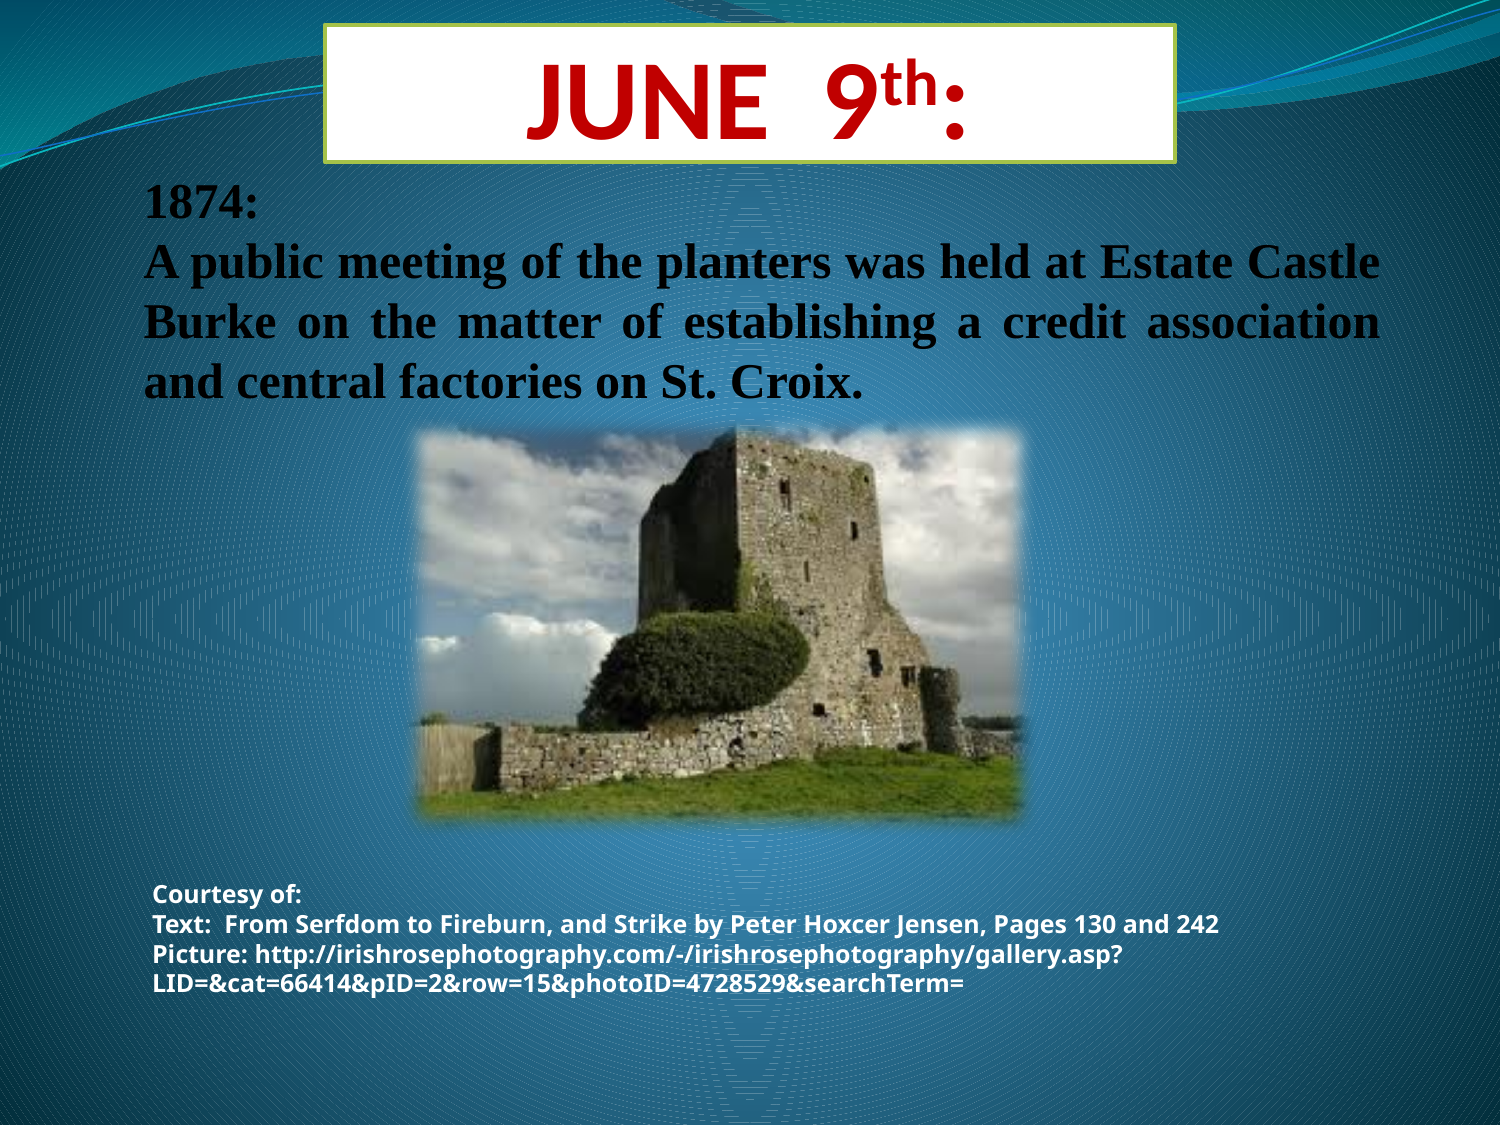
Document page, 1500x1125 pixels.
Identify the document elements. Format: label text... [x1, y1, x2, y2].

text_box 1874: A public meeting of the planters was held at Estate Castle Burke on the matter of establishing a credit association and central factories on St. Croix. [137, 162, 1388, 625]
text_box Courtesy of: Text: From Serfdom to Fireburn, and Strike by Peter Hoxcer Jensen, Pages 130 and 242 Picture: http://irishrosephotography.com/-/irishrosephotography/gallery.asp?LID=&cat=66414&pID=2&row=15&photoID=4728529&searchTerm= [137, 870, 1425, 1006]
picture [399, 412, 1039, 838]
text_box [1039, 414, 1044, 625]
text_box [392, 413, 399, 625]
title JUNE 9th: [323, 23, 1177, 162]
